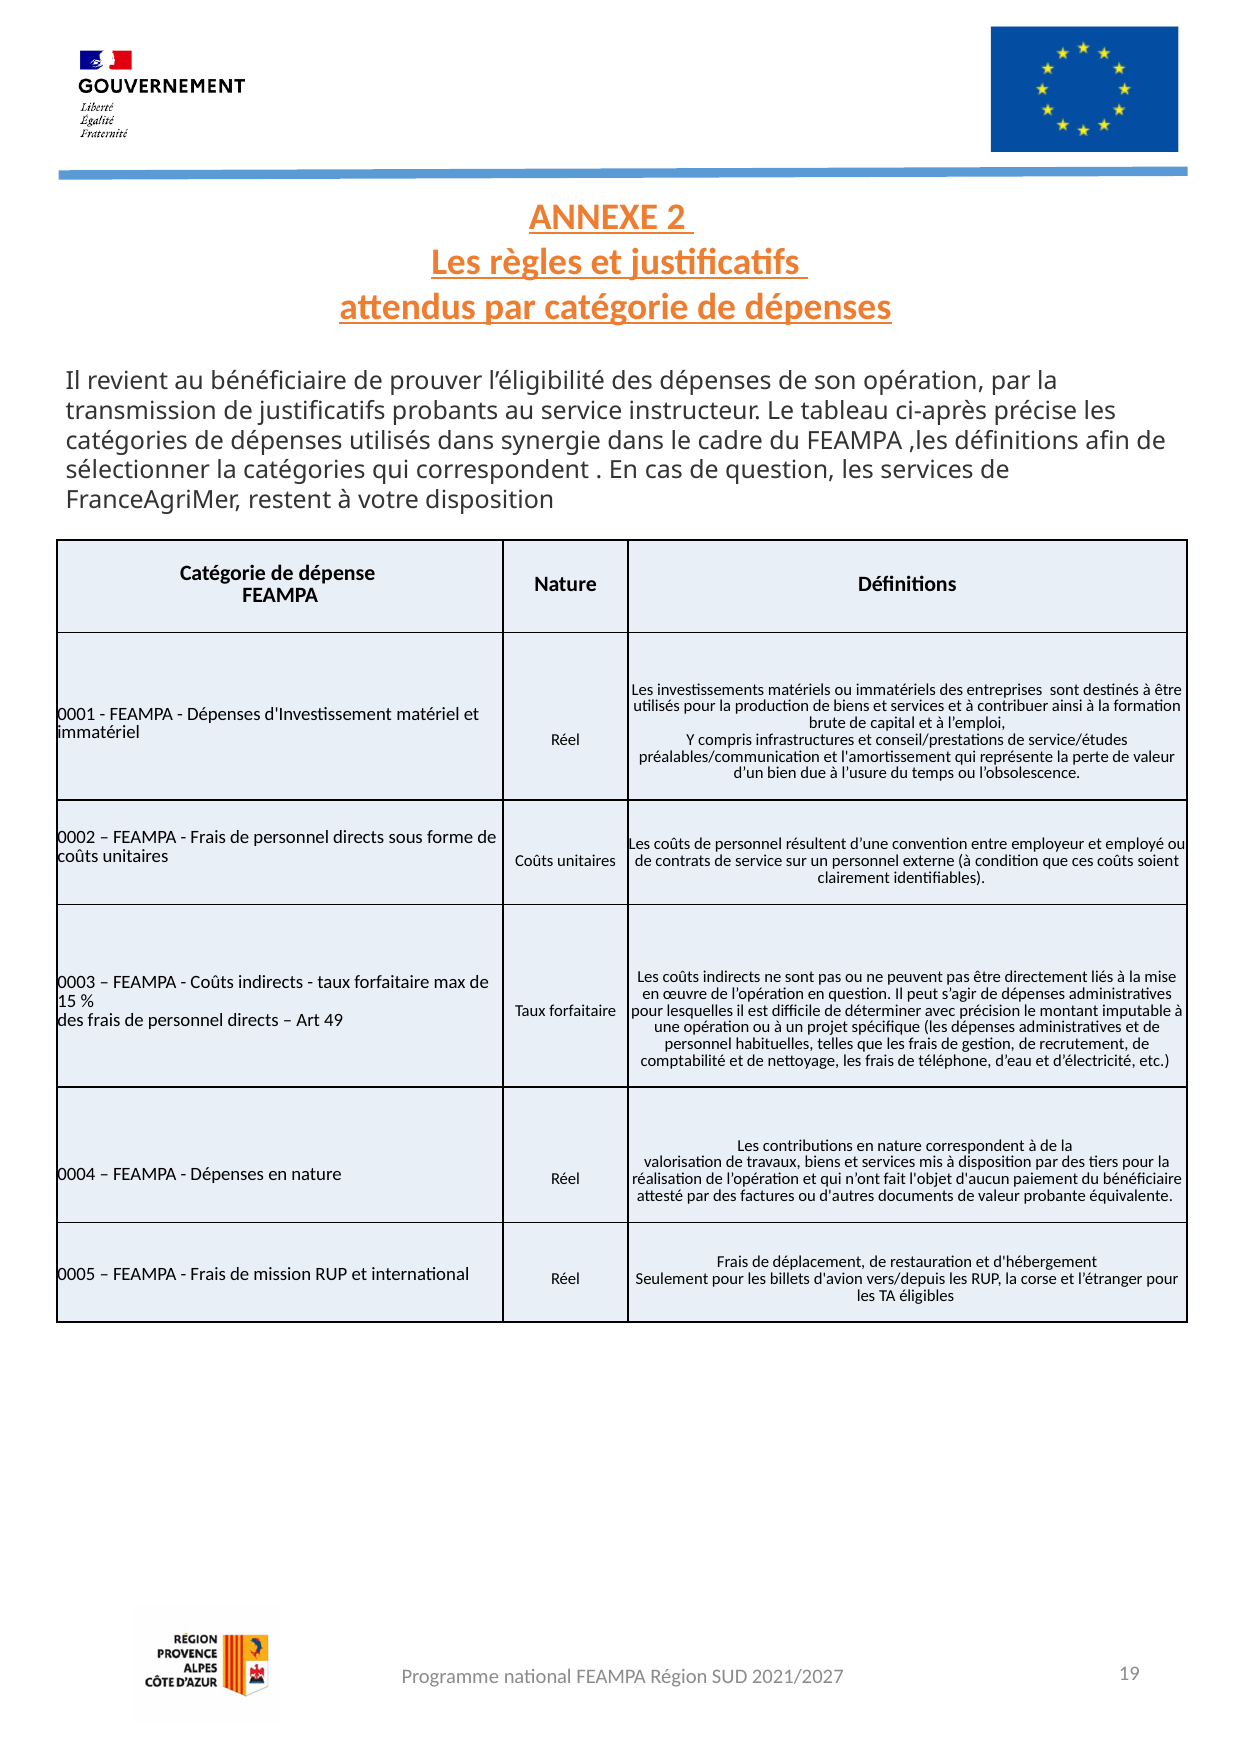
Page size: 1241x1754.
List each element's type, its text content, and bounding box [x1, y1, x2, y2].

table_cell 0001 - FEAMPA - Dépenses d'Investissement matériel et immatériel [58, 633, 502, 799]
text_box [58, 171, 1188, 175]
table_header Définitions [629, 541, 1186, 632]
table_cell Les coûts de personnel résultent d’une convention entre employeur et employé ou de contrats de service sur un personnel externe (à condition que ces coûts soient clairement identifiables). [629, 801, 1186, 904]
table_header Catégorie de dépense FEAMPA [58, 541, 502, 632]
footer Programme national FEAMPA Région SUD 2021/2027 [280, 1628, 983, 1723]
table_cell Taux forfaitaire [504, 905, 627, 1086]
text_box ANNEXE 2 Les règles et justificatifs attendus par catégorie de dépenses [44, 184, 1187, 335]
table_cell Frais de déplacement, de restauration et d'hébergement Seulement pour les billets d'avion vers/depuis les RUP, la corse et l’étranger pour les TA éligibles [629, 1223, 1186, 1321]
table_cell Les investissements matériels ou immatériels des entreprises sont destinés à être utilisés pour la production de biens et services et à contribuer ainsi à la formation brute de capital et à l’emploi, Y compris infrastructures et conseil/prestations de service/études préalables/communication et l'amortissement qui représente la perte de valeur d’un bien due à l’usure du temps ou l’obsolescence. [629, 633, 1186, 799]
table_header Nature [504, 541, 627, 632]
table_cell Réel [504, 1223, 627, 1321]
slide_number 19 [875, 1625, 1155, 1719]
table_cell Les coûts indirects ne sont pas ou ne peuvent pas être directement liés à la mise en œuvre de l’opération en question. Il peut s’agir de dépenses administratives pour lesquelles il est difficile de déterminer avec précision le montant imputable à une opération ou à un projet spécifique (les dépenses administratives et de personnel habituelles, telles que les frais de gestion, de recrutement, de comptabilité et de nettoyage, les frais de téléphone, d’eau et d’électricité, etc.) [629, 905, 1186, 1086]
table_cell Les contributions en nature correspondent à de la valorisation de travaux, biens et services mis à disposition par des tiers pour la réalisation de l’opération et qui n’ont fait l'objet d'aucun paiement du bénéficiaire attesté par des factures ou d'autres documents de valeur probante équivalente. [629, 1088, 1186, 1222]
table_cell 0005 – FEAMPA - Frais de mission RUP et international [58, 1223, 502, 1321]
table_cell 0003 – FEAMPA - Coûts indirects - taux forfaitaire max de 15 % des frais de personnel directs – Art 49 [58, 905, 502, 1086]
table_cell Réel [504, 633, 627, 799]
text_box Il revient au bénéficiaire de prouver l’éligibilité des dépenses de son opération, par la transmission de justificatifs probants au service instructeur. Le tableau ci-après précise les catégories de dépenses utilisés dans synergie dans le cadre du FEAMPA ,les définitions afin de sélectionner la catégories qui correspondent . En cas de question, les services de FranceAgriMer, restent à votre disposition [50, 356, 1204, 522]
table_cell Coûts unitaires [504, 801, 627, 904]
table_cell 0004 – FEAMPA - Dépenses en nature [58, 1088, 502, 1222]
picture [990, 26, 1179, 152]
picture [133, 1604, 280, 1723]
table_cell Réel [504, 1088, 627, 1222]
picture [59, 31, 264, 156]
table_cell 0002 – FEAMPA - Frais de personnel directs sous forme de coûts unitaires [58, 801, 502, 904]
